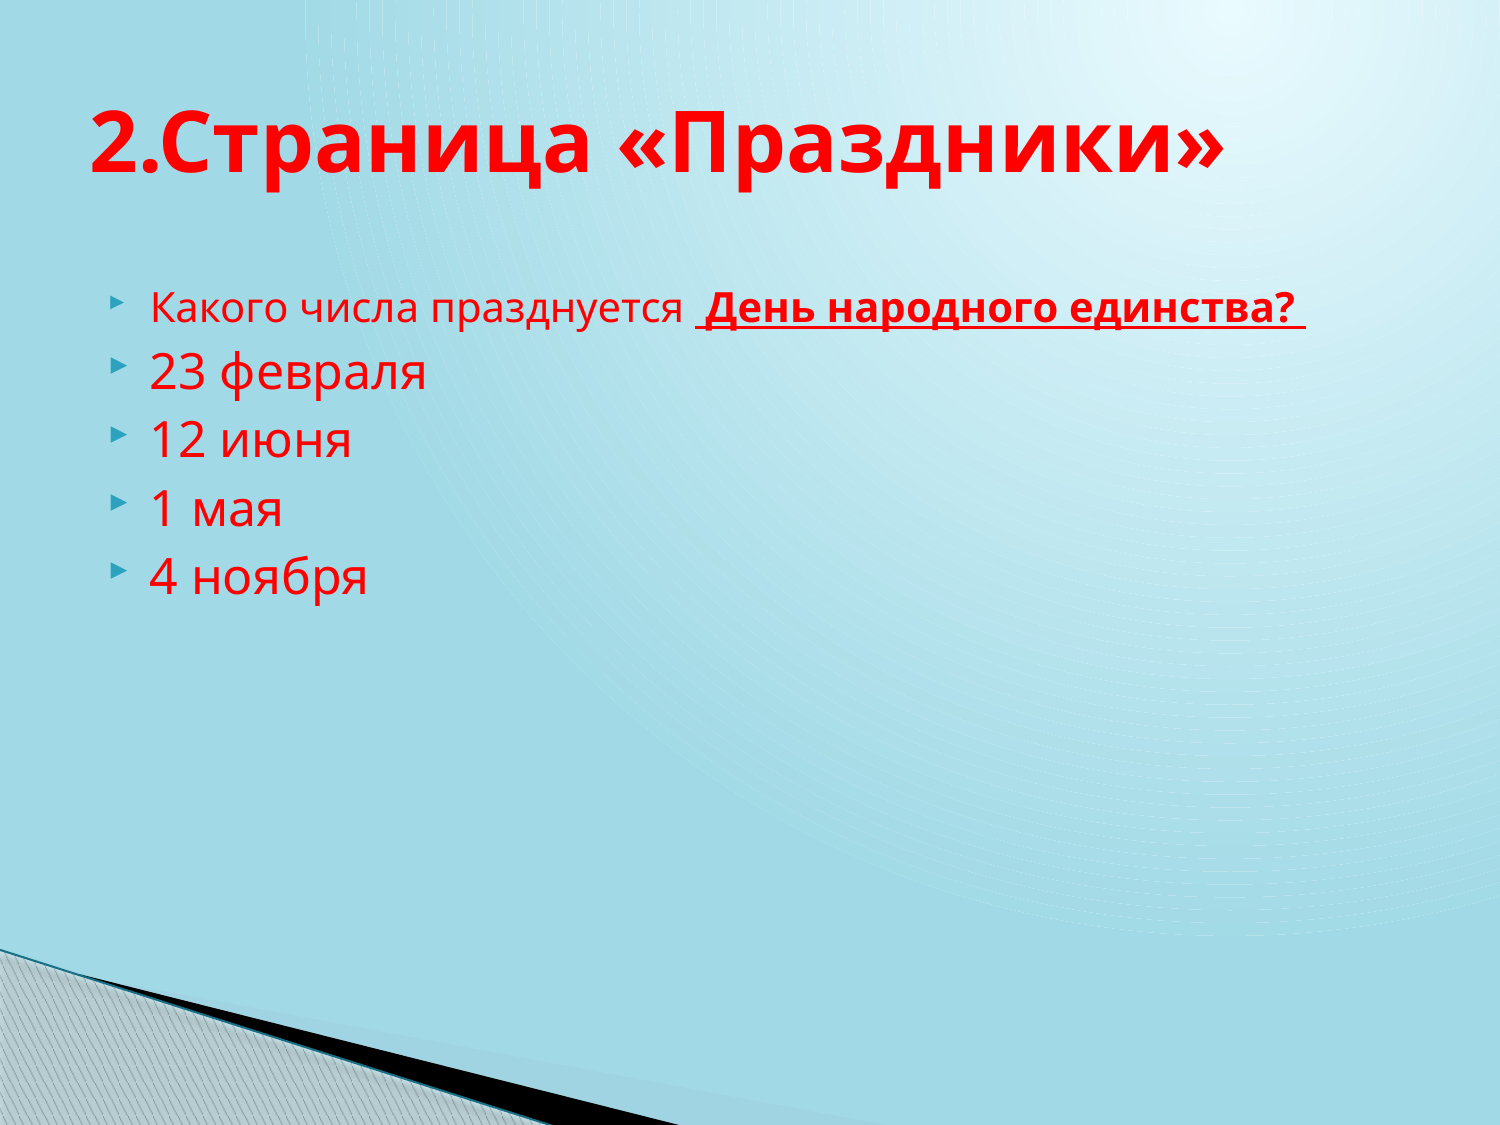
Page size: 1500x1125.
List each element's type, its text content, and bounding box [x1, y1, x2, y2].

title 2.Страница «Праздники» [75, 45, 1425, 233]
list Какого числа празднуется День народного единства? 23 февраля 12 июня 1 мая 4 ноября [74, 242, 1426, 986]
